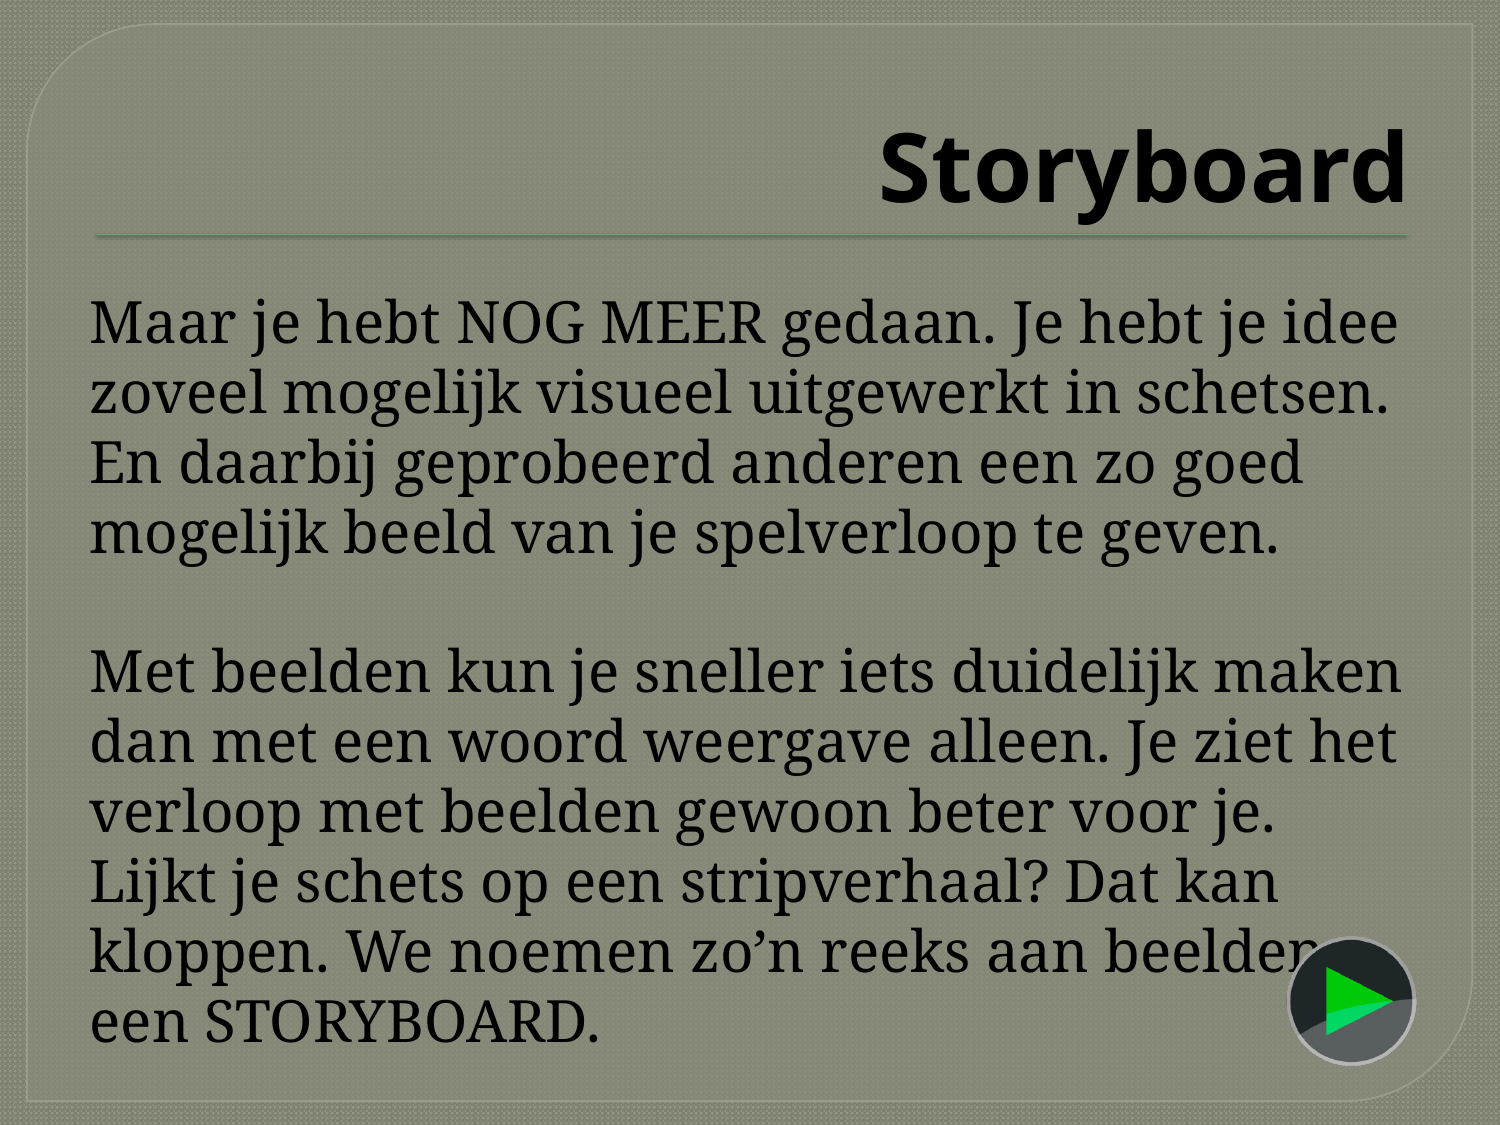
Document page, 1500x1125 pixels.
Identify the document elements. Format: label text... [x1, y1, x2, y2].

list Maar je hebt NOG MEER gedaan. Je hebt je idee zoveel mogelijk visueel uitgewerkt in schetsen. En daarbij geprobeerd anderen een zo goed mogelijk beeld van je spelverloop te geven. Met beelden kun je sneller iets duidelijk maken dan met een woord weergave alleen. Je ziet het verloop met beelden gewoon beter voor je. Lijkt je schets op een stripverhaal? Dat kan kloppen. We noemen zo’n reeks aan beelden een STORYBOARD. [75, 208, 1436, 1106]
title Storyboard [75, 41, 1425, 208]
picture [1269, 917, 1434, 1083]
